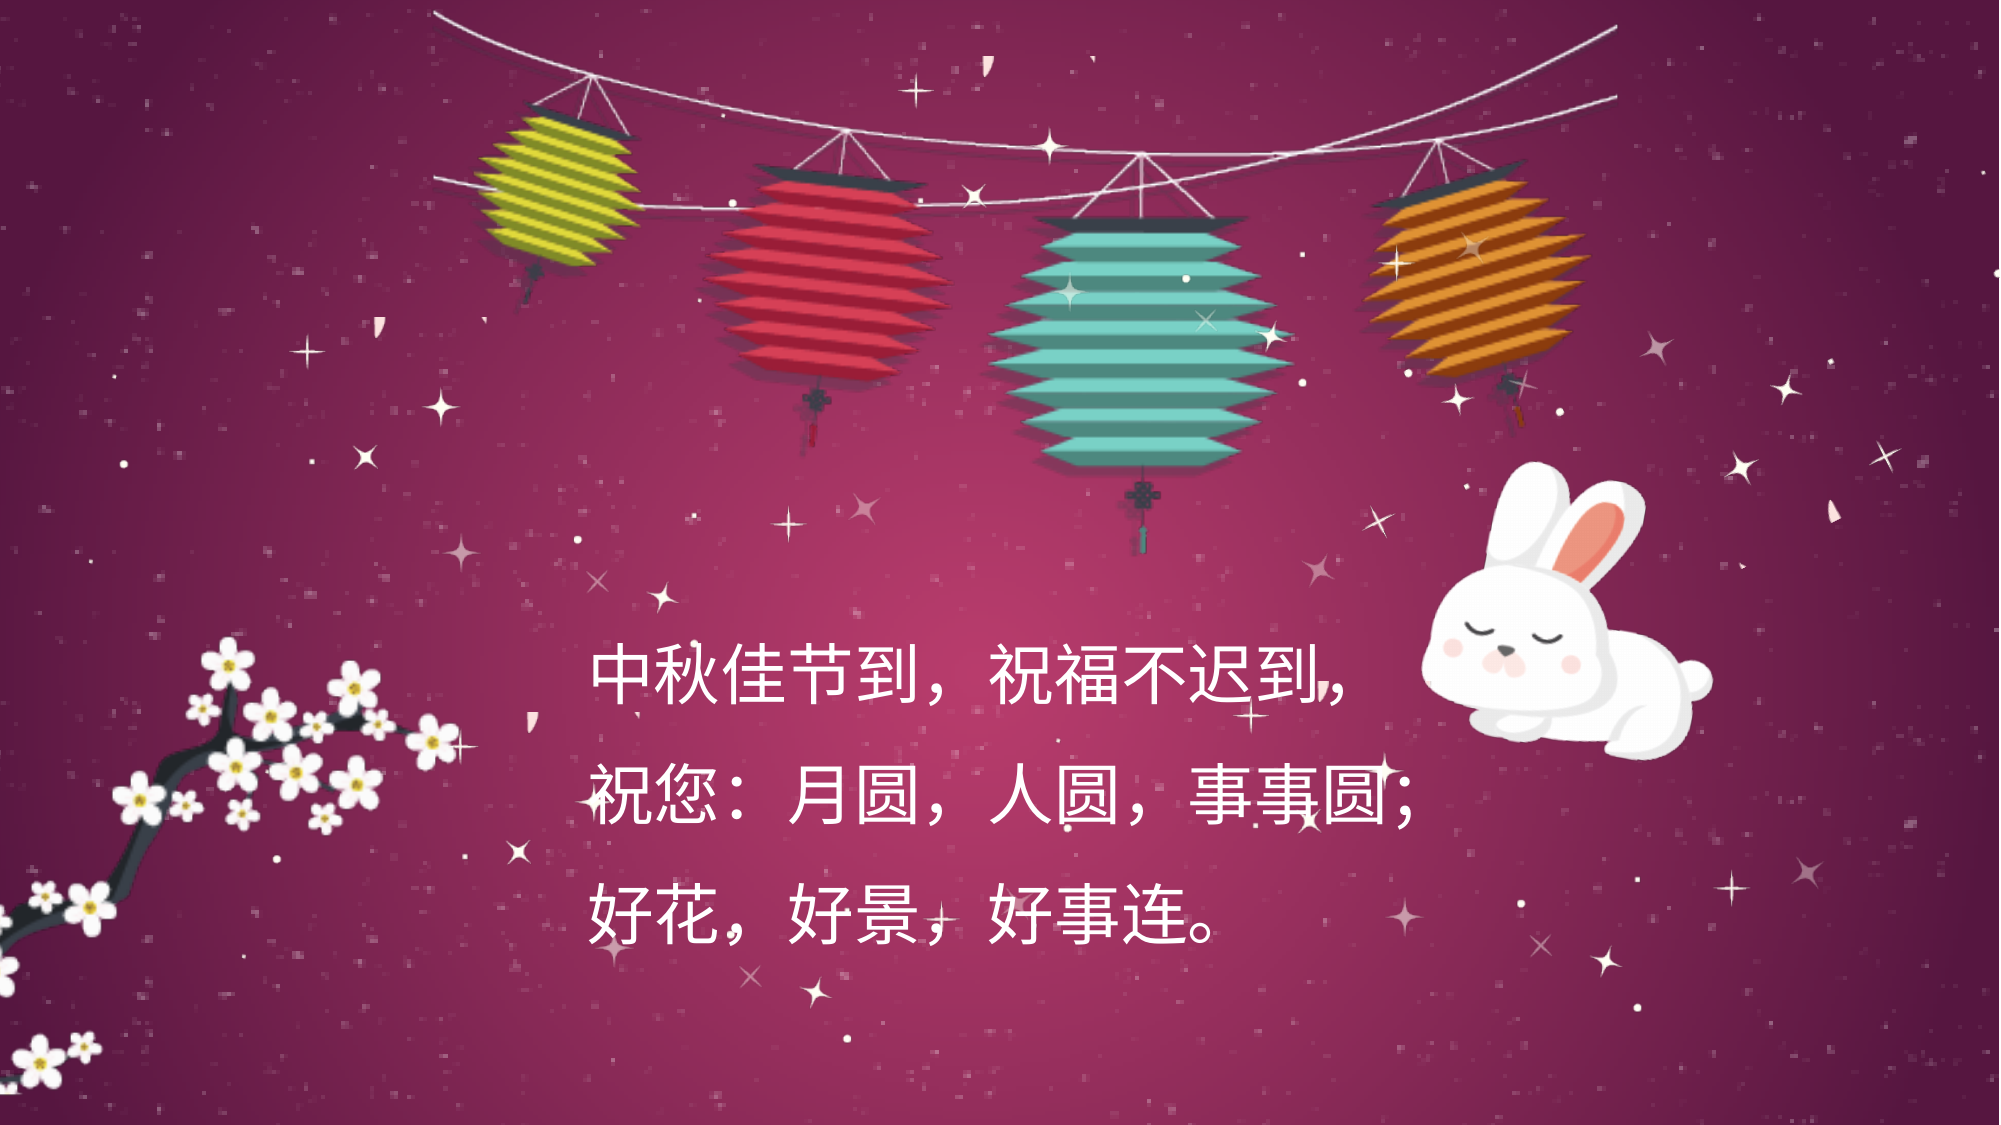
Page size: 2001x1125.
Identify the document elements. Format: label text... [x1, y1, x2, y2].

picture [0, 0, 2000, 1125]
text_box 中秋佳节到，祝福不迟到，祝您：月圆，人圆，事事圆；好花，好景，好事连。 [572, 592, 1360, 712]
